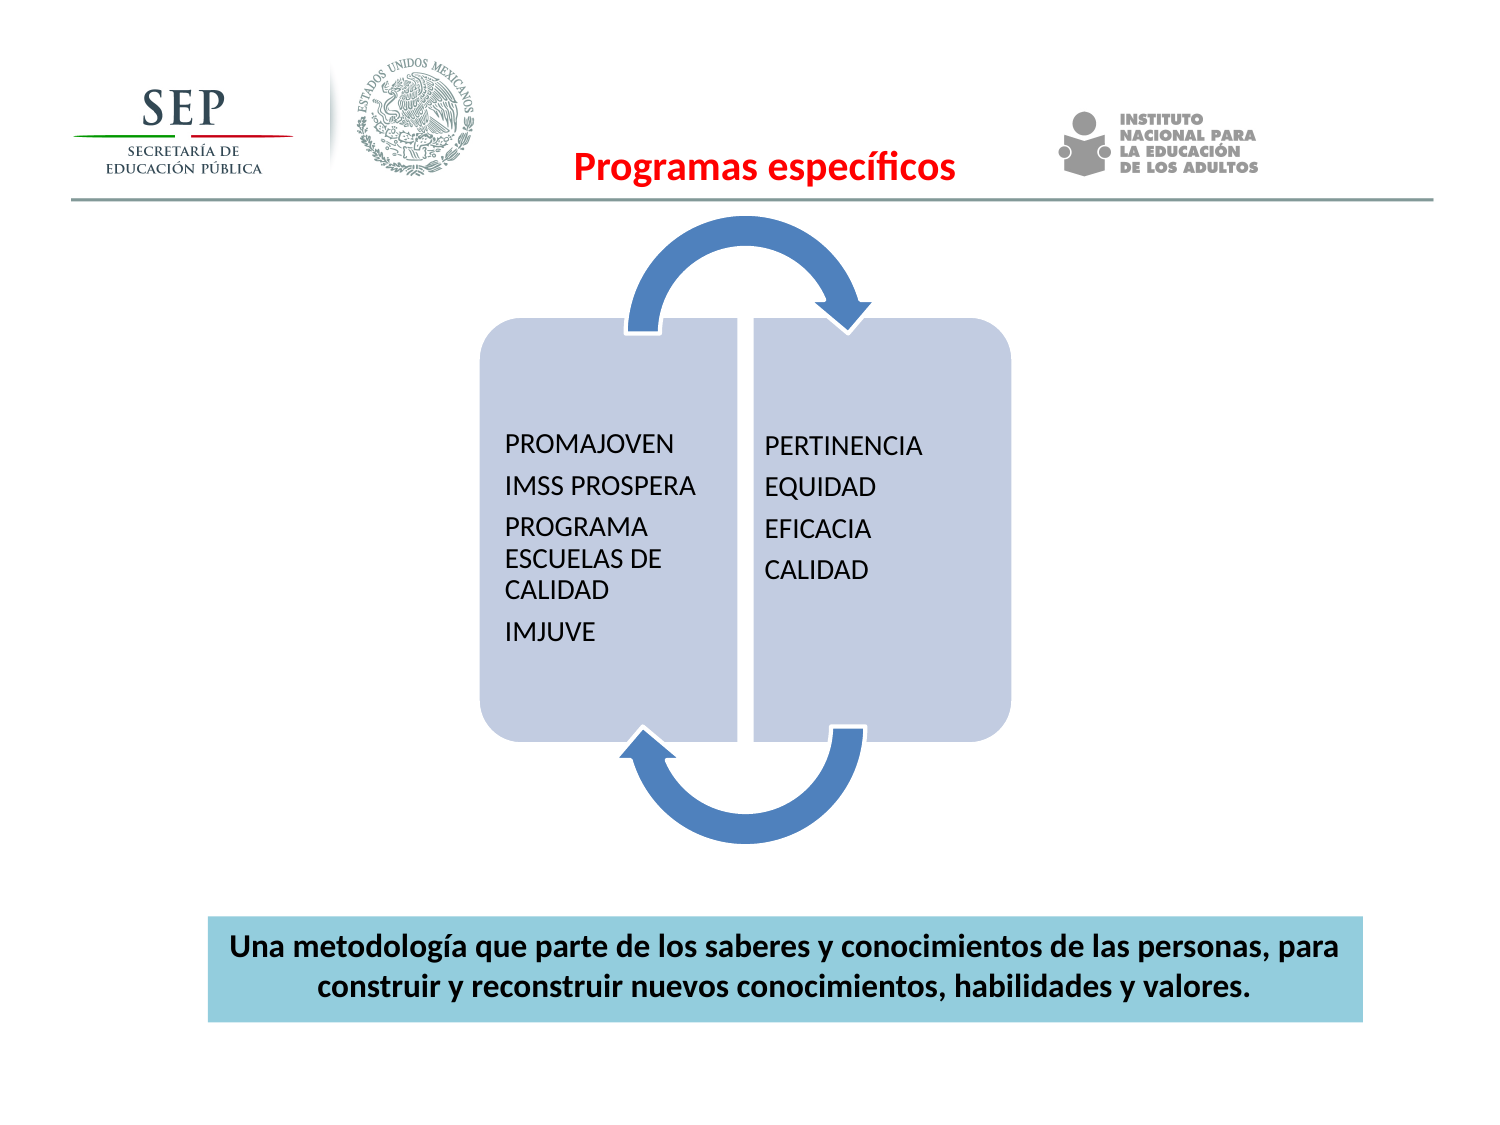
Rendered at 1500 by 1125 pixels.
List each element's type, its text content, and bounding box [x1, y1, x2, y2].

text_box Programas específicos [523, 131, 1007, 195]
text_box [87, 196, 1404, 864]
list Una metodología que parte de los saberes y conocimientos de las personas, para construir y reconstruir nuevos conocimientos, habilidades y valores. [207, 916, 1363, 1023]
picture [71, 0, 1494, 1125]
